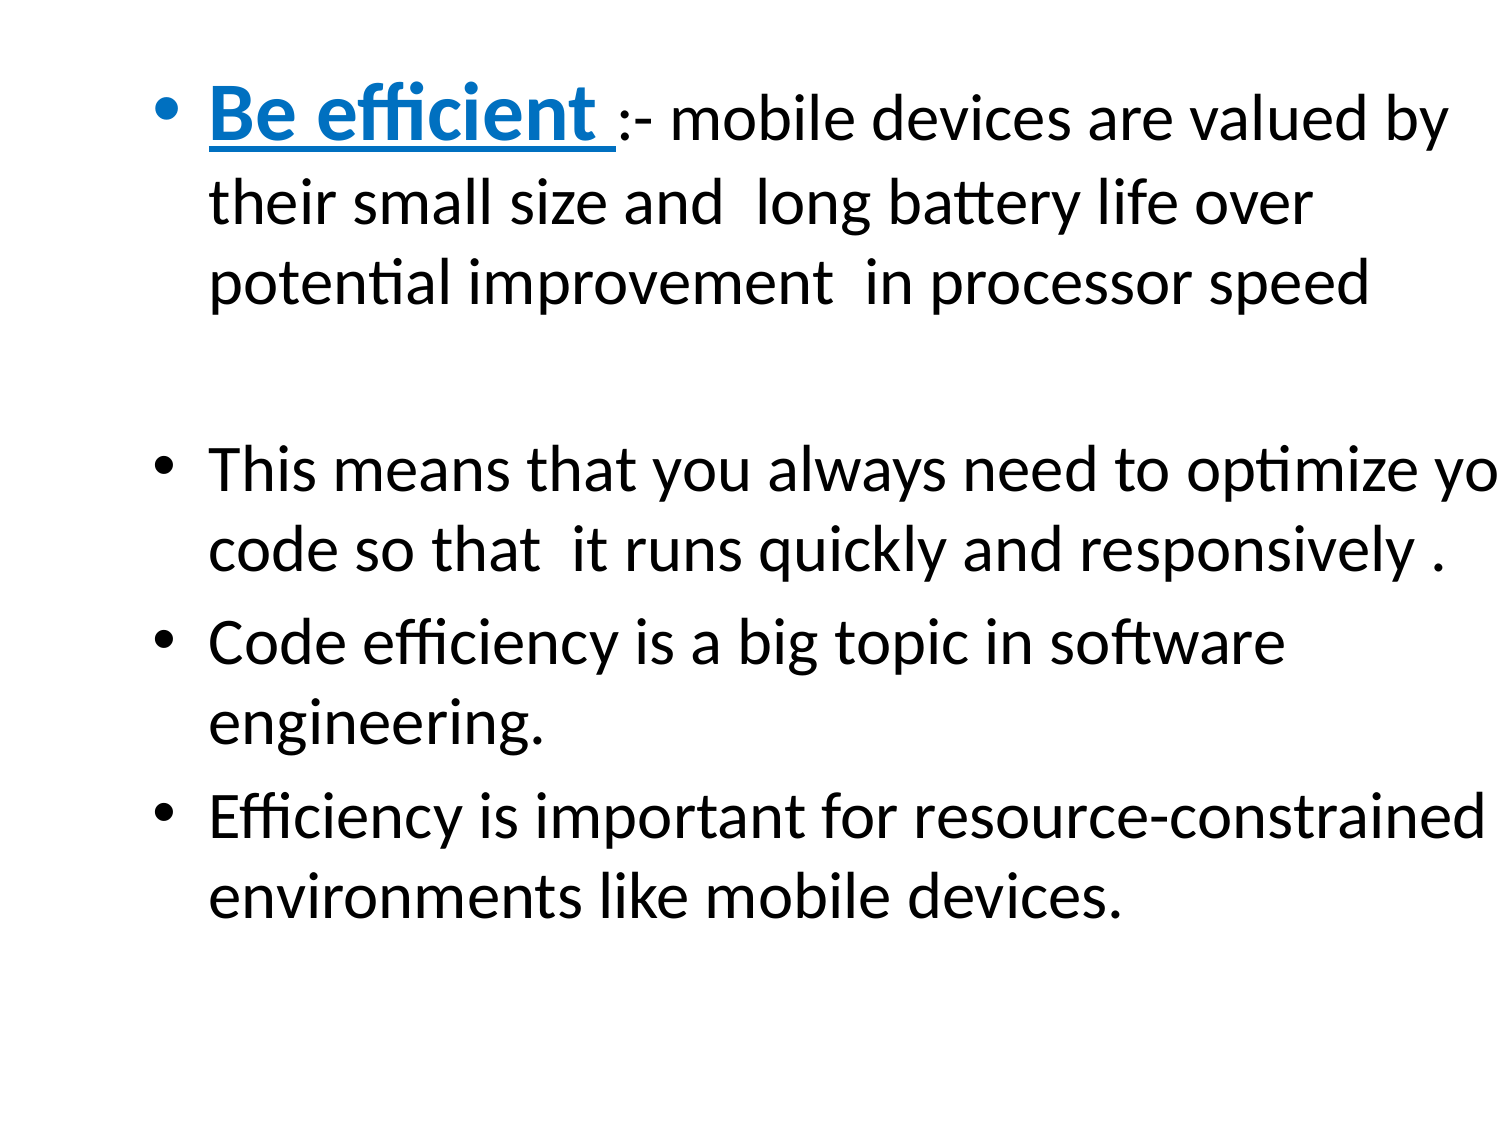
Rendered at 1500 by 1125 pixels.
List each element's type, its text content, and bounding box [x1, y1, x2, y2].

list Be efficient :- mobile devices are valued by their small size and long battery life over potential improvement in processor speed This means that you always need to optimize your code so that it runs quickly and responsively . Code efficiency is a big topic in software engineering. Efficiency is important for resource-constrained environments like mobile devices. [137, 50, 1500, 1075]
